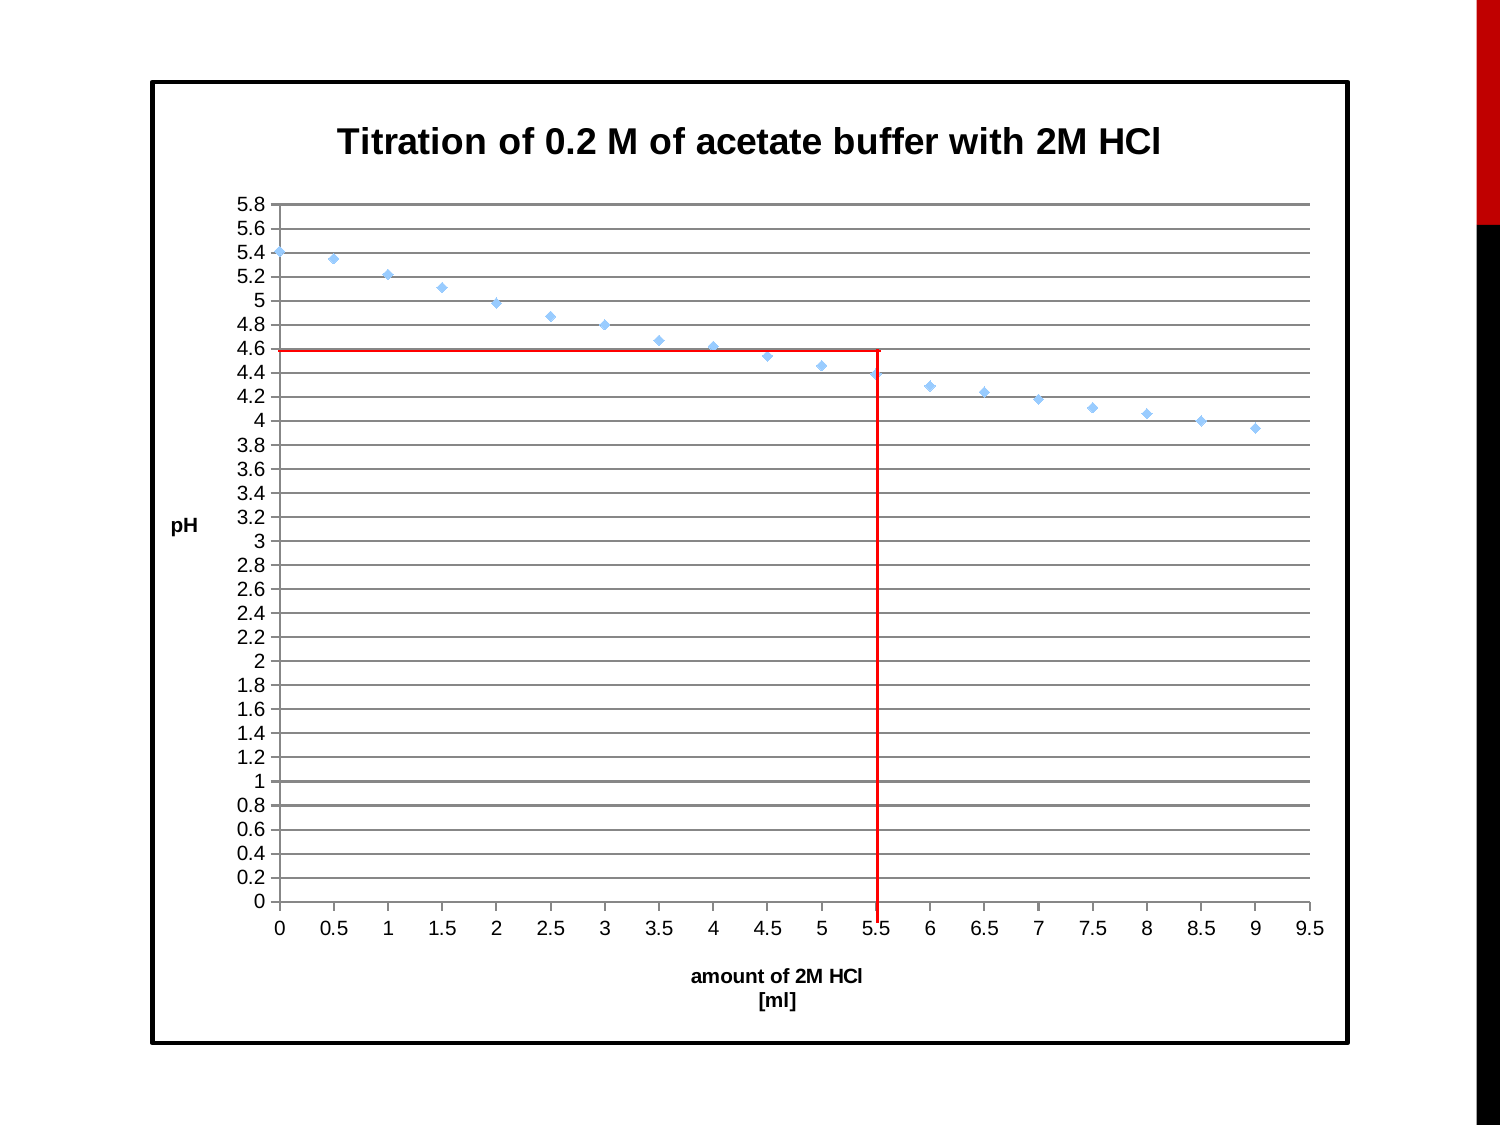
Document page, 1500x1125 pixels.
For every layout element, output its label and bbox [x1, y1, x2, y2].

chart [149, 79, 1351, 1046]
